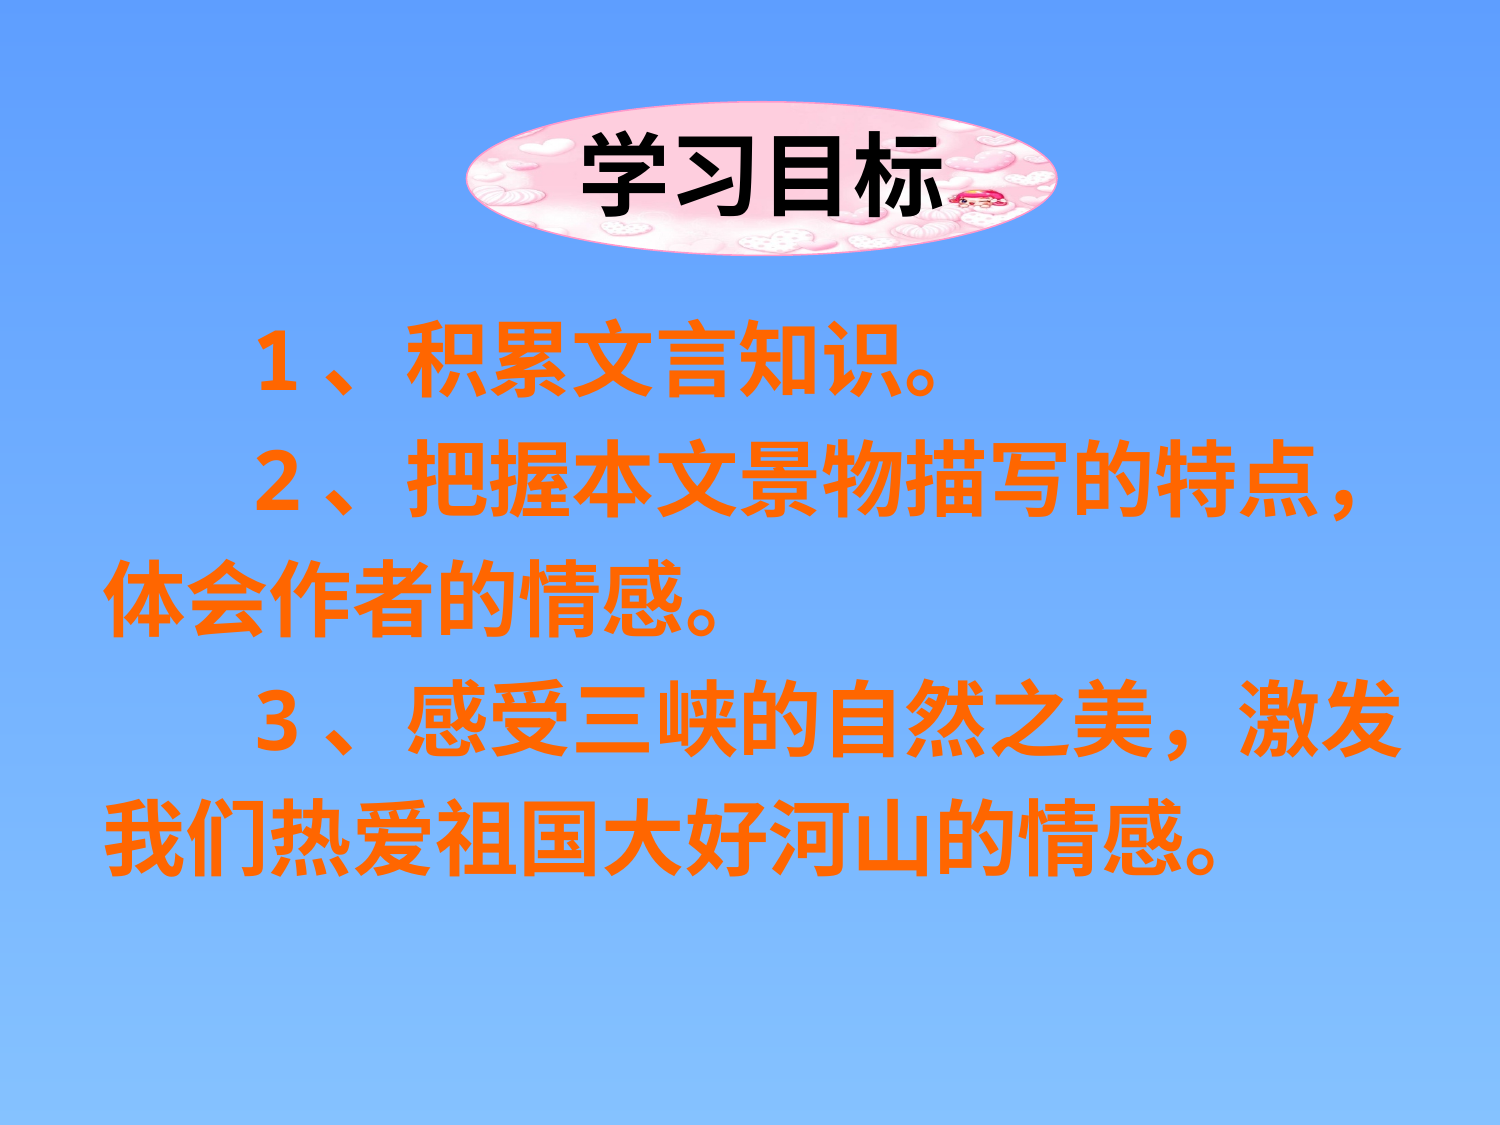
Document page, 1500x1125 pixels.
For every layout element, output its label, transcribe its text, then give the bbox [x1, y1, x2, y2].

text_box [569, 237, 954, 256]
text_box [983, 127, 1058, 230]
text_box 1、积累文言知识。 2、把握本文景物描写的特点， 体会作者的情感。 3、感受三峡的自然之美，激发 我们热爱祖国大好河山的情感。 [87, 279, 1439, 894]
text_box 学习目标 [563, 101, 983, 237]
text_box [466, 121, 563, 236]
